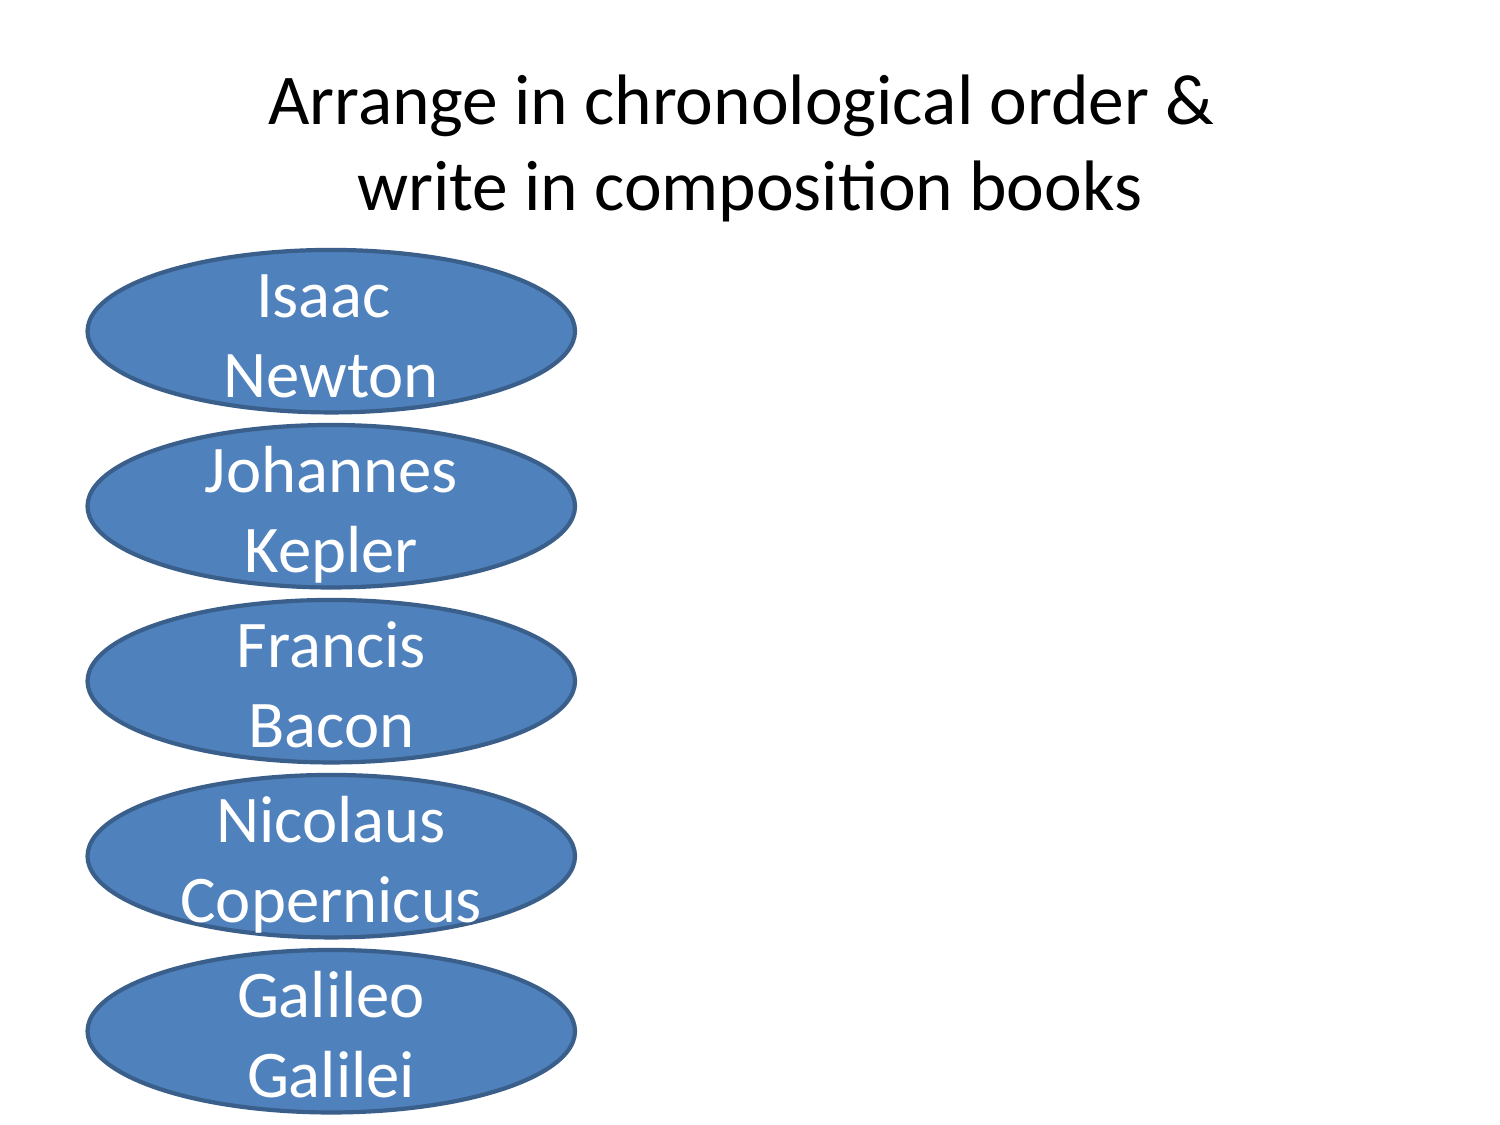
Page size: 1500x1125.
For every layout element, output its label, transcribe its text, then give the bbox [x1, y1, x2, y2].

text_box Isaac Newton [85, 247, 578, 415]
title Arrange in chronological order & write in composition books [75, 45, 1425, 233]
text_box Johannes Kepler [85, 422, 578, 590]
text_box Francis Bacon [85, 597, 578, 765]
text_box Galileo Galilei [85, 947, 578, 1115]
text_box Nicolaus Copernicus [85, 772, 578, 940]
